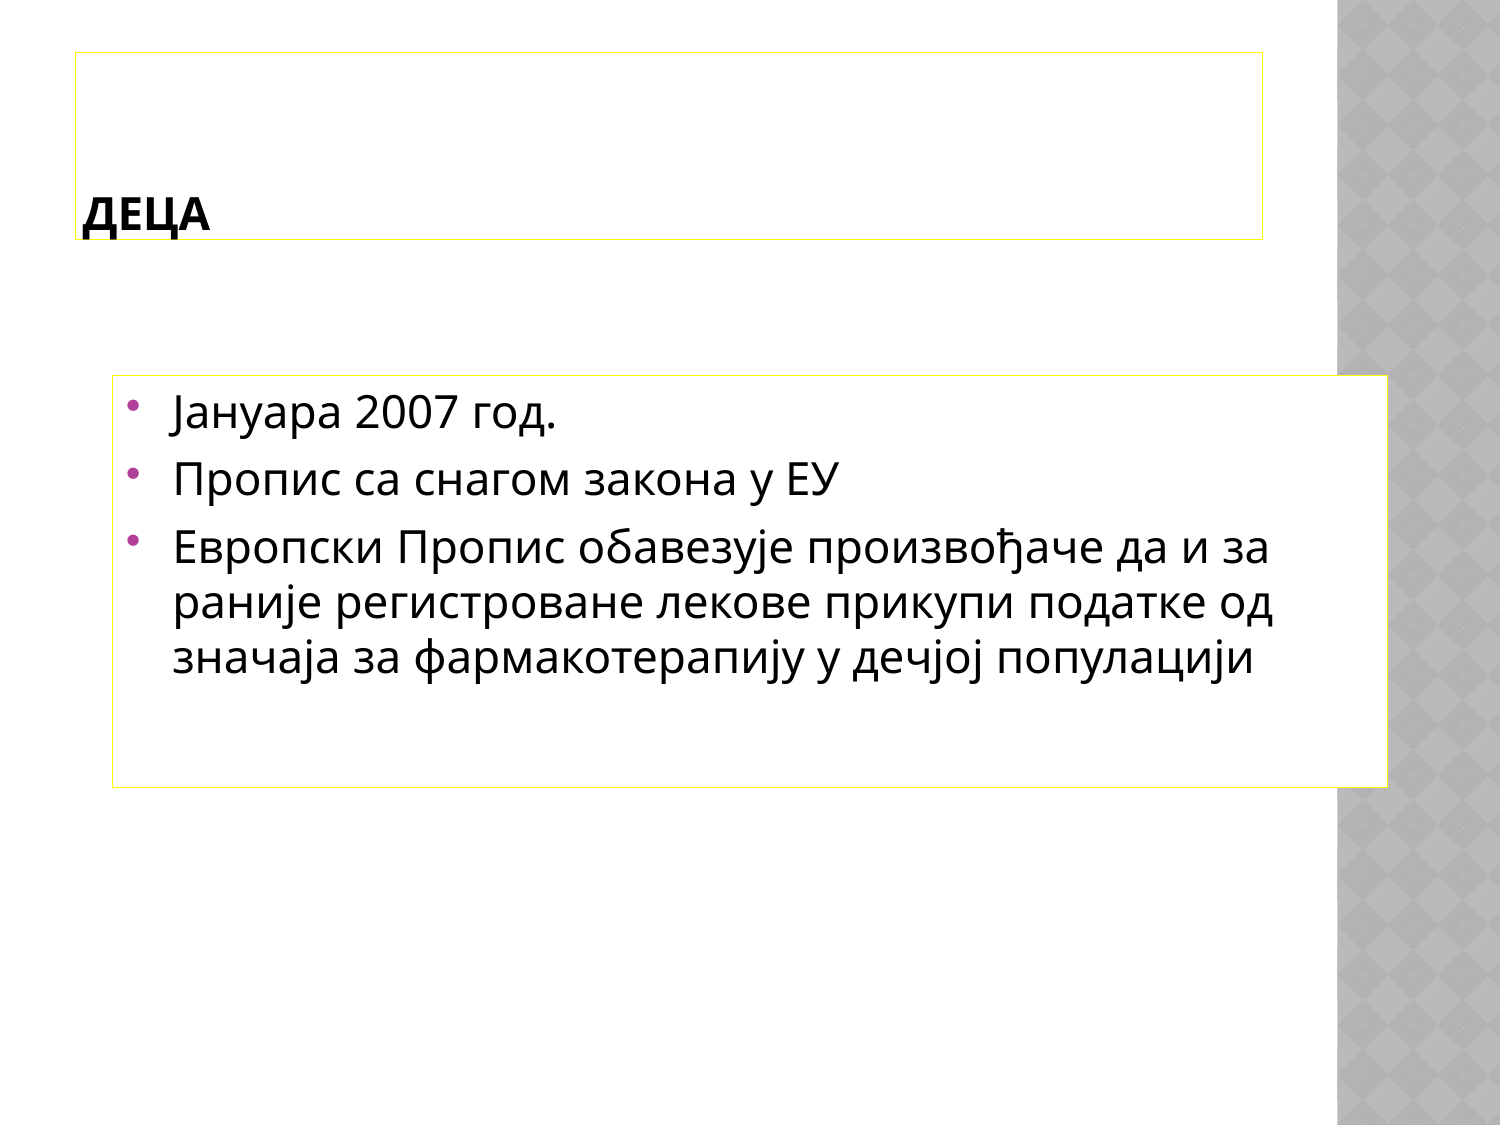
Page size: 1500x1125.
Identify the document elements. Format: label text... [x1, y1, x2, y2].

list Јануара 2007 год. Пропис са снагом закона у ЕУ Европски Пропис обавезује произвођаче да и за раније регистроване лекове прикупи податке од значаја за фармакотерапију у дечјој популацији [112, 375, 1388, 788]
title ДЕЦА [75, 52, 1263, 240]
